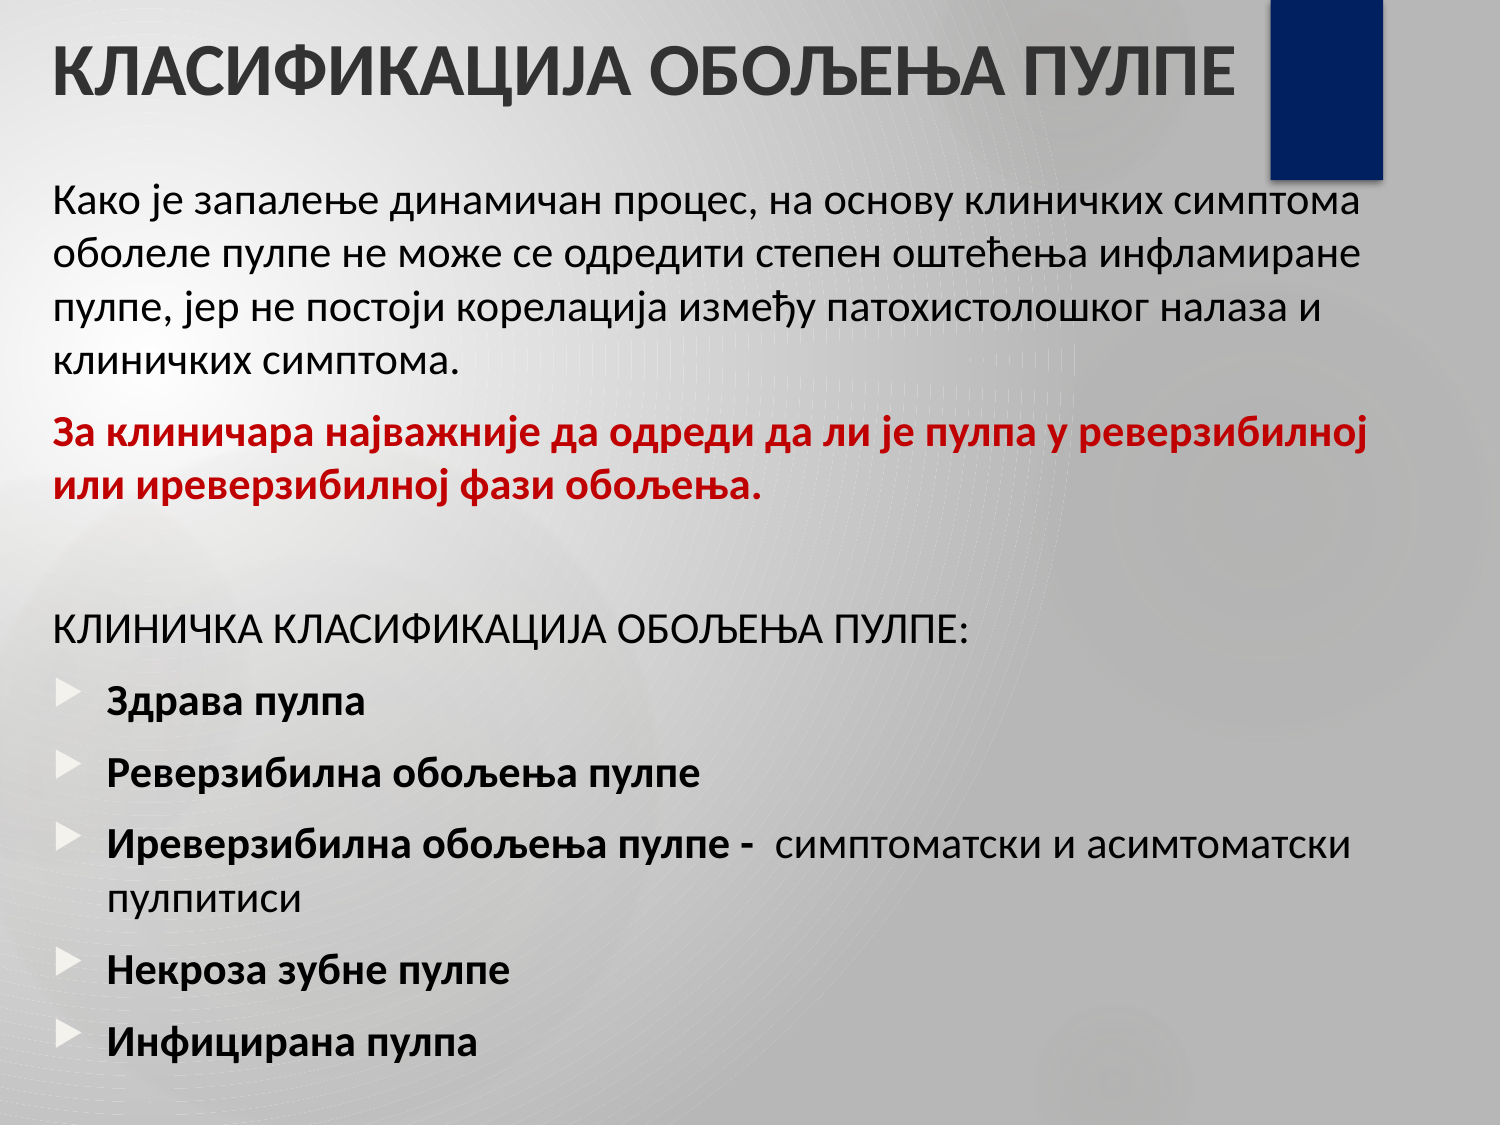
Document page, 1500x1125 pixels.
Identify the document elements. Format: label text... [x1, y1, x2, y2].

title КЛАСИФИКАЦИЈА ОБОЉЕЊА ПУЛПЕ [37, 12, 1263, 162]
list Како је запалење динамичан процес, на основу клиничких симптома оболеле пулпе не може се одредити степен оштећења инфламиране пулпе, јер не постоји корелација између патохистолошког налаза и клиничких симптома. За клиничара најважније да одреди да ли је пулпа у реверзибилној или иреверзибилној фази обољења. КЛИНИЧКА КЛАСИФИКАЦИЈА ОБОЉЕЊА ПУЛПЕ: Здрава пулпа Реверзибилна обољења пулпе Иреверзибилна обољења пулпе - симптоматски и асимтоматски пулпитиси Некроза зубне пулпе Инфицирана пулпа [37, 162, 1400, 1075]
